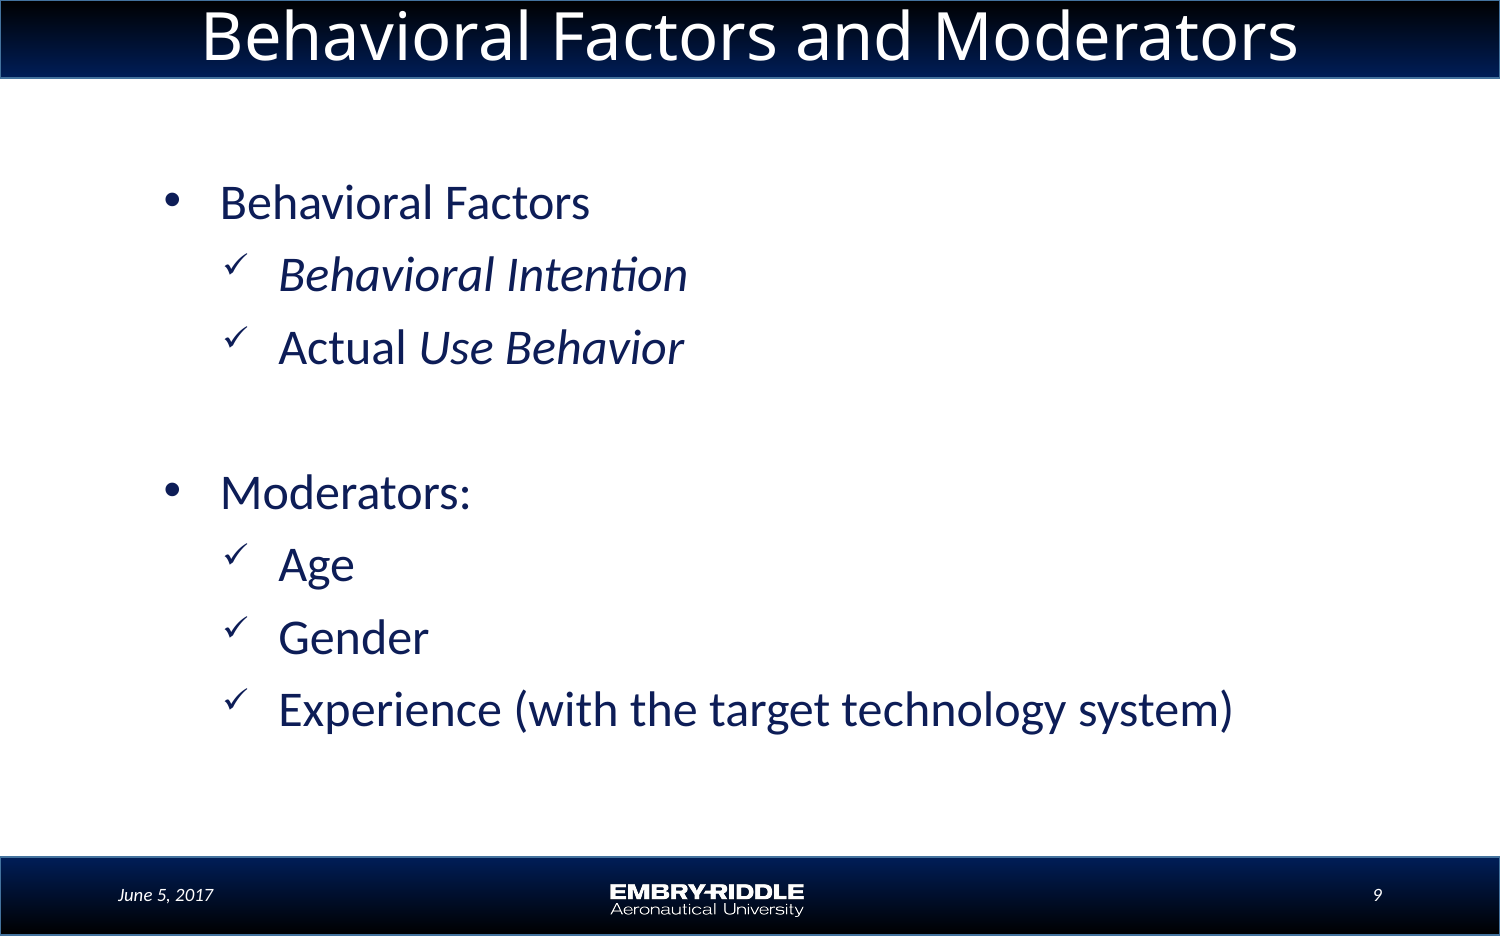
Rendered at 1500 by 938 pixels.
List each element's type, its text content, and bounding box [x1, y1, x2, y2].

text_box Behavioral Factors Behavioral Intention Actual Use Behavior Moderators: Age Gender Experience (with the target technology system) [148, 161, 1478, 938]
text_box Behavioral Factors and Moderators [82, 0, 1419, 78]
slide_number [103, 868, 148, 919]
